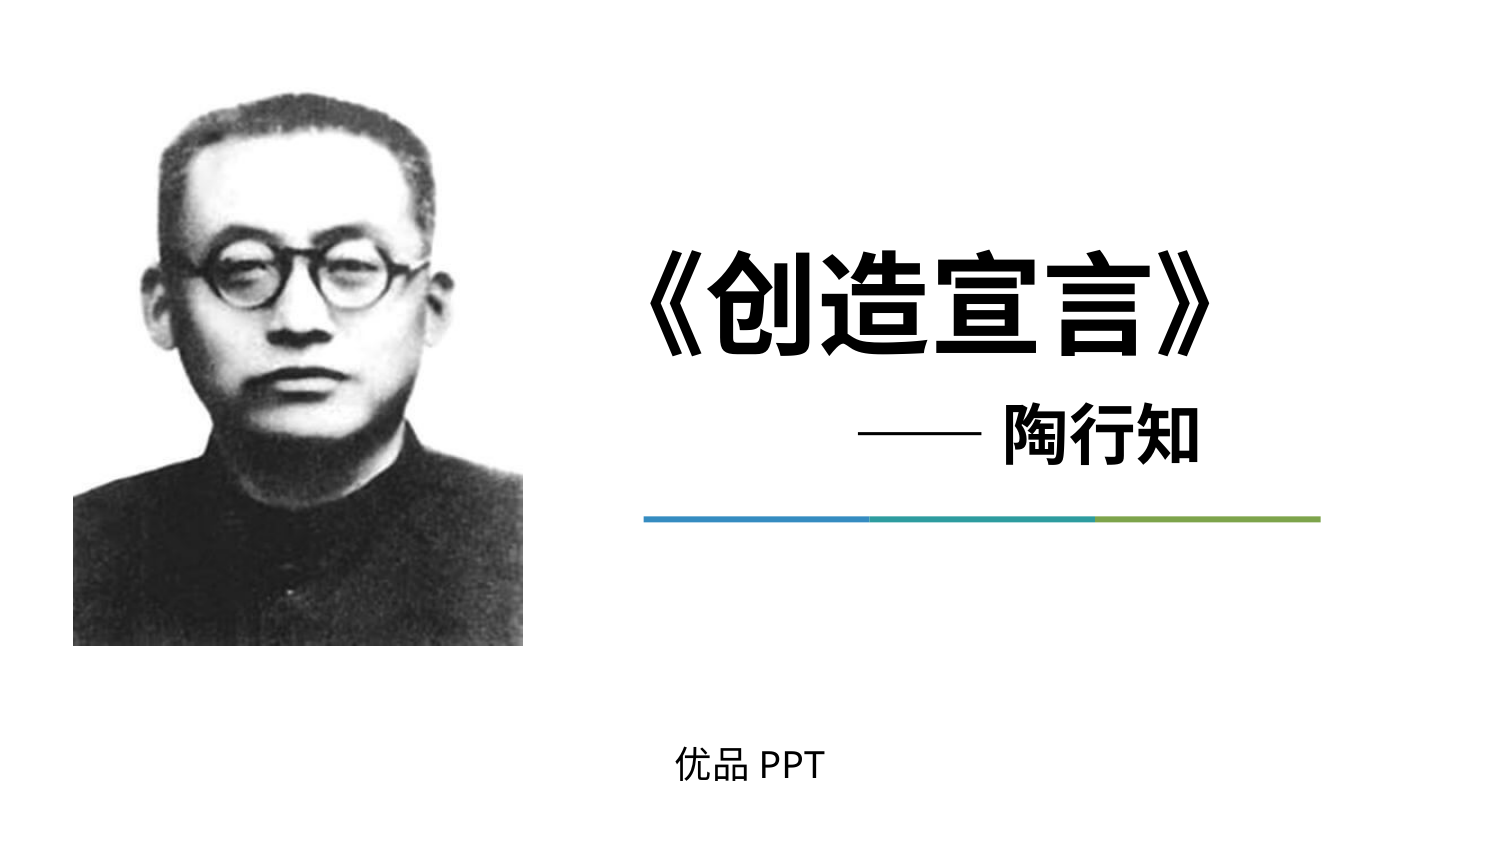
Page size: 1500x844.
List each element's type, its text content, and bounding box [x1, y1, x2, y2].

text_box [869, 516, 1095, 523]
picture [73, 78, 523, 646]
text_box [1095, 516, 1321, 523]
text_box [643, 516, 869, 523]
text_box 《创造宣言》 ——陶行知 [527, 185, 1498, 480]
text_box 优品PPT [0, 728, 1500, 794]
